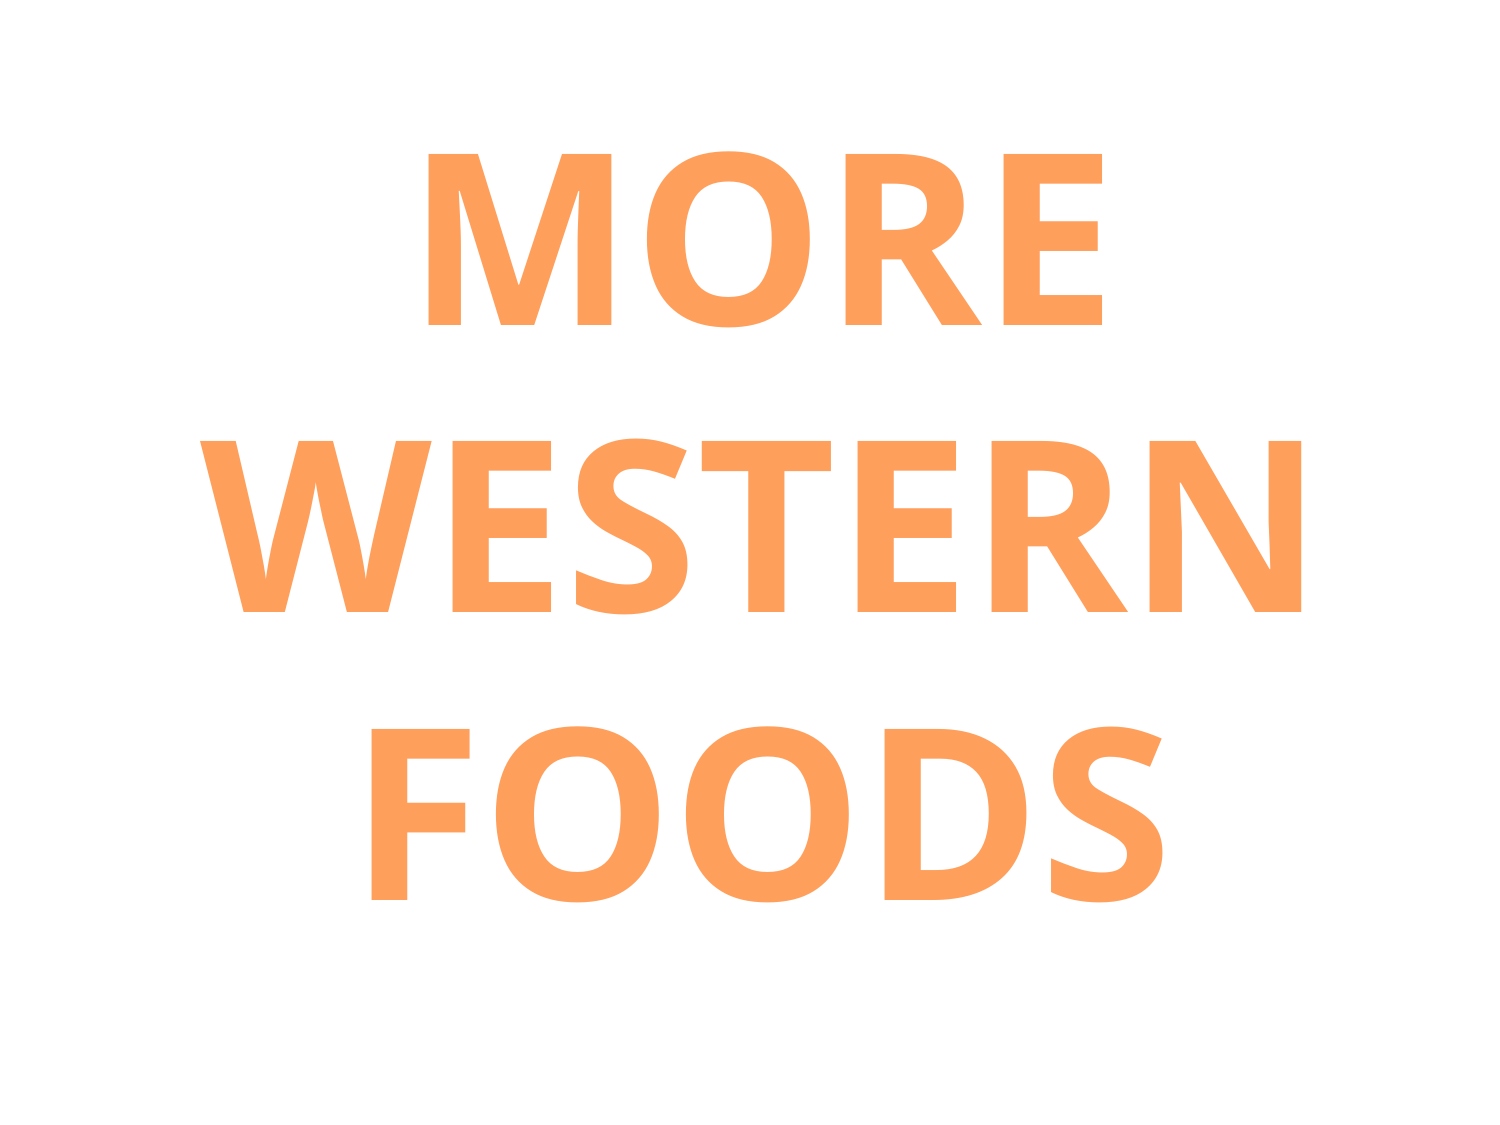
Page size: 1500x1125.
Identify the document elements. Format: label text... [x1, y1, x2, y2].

text_box MORE WESTERN FOODS [135, 78, 1388, 956]
